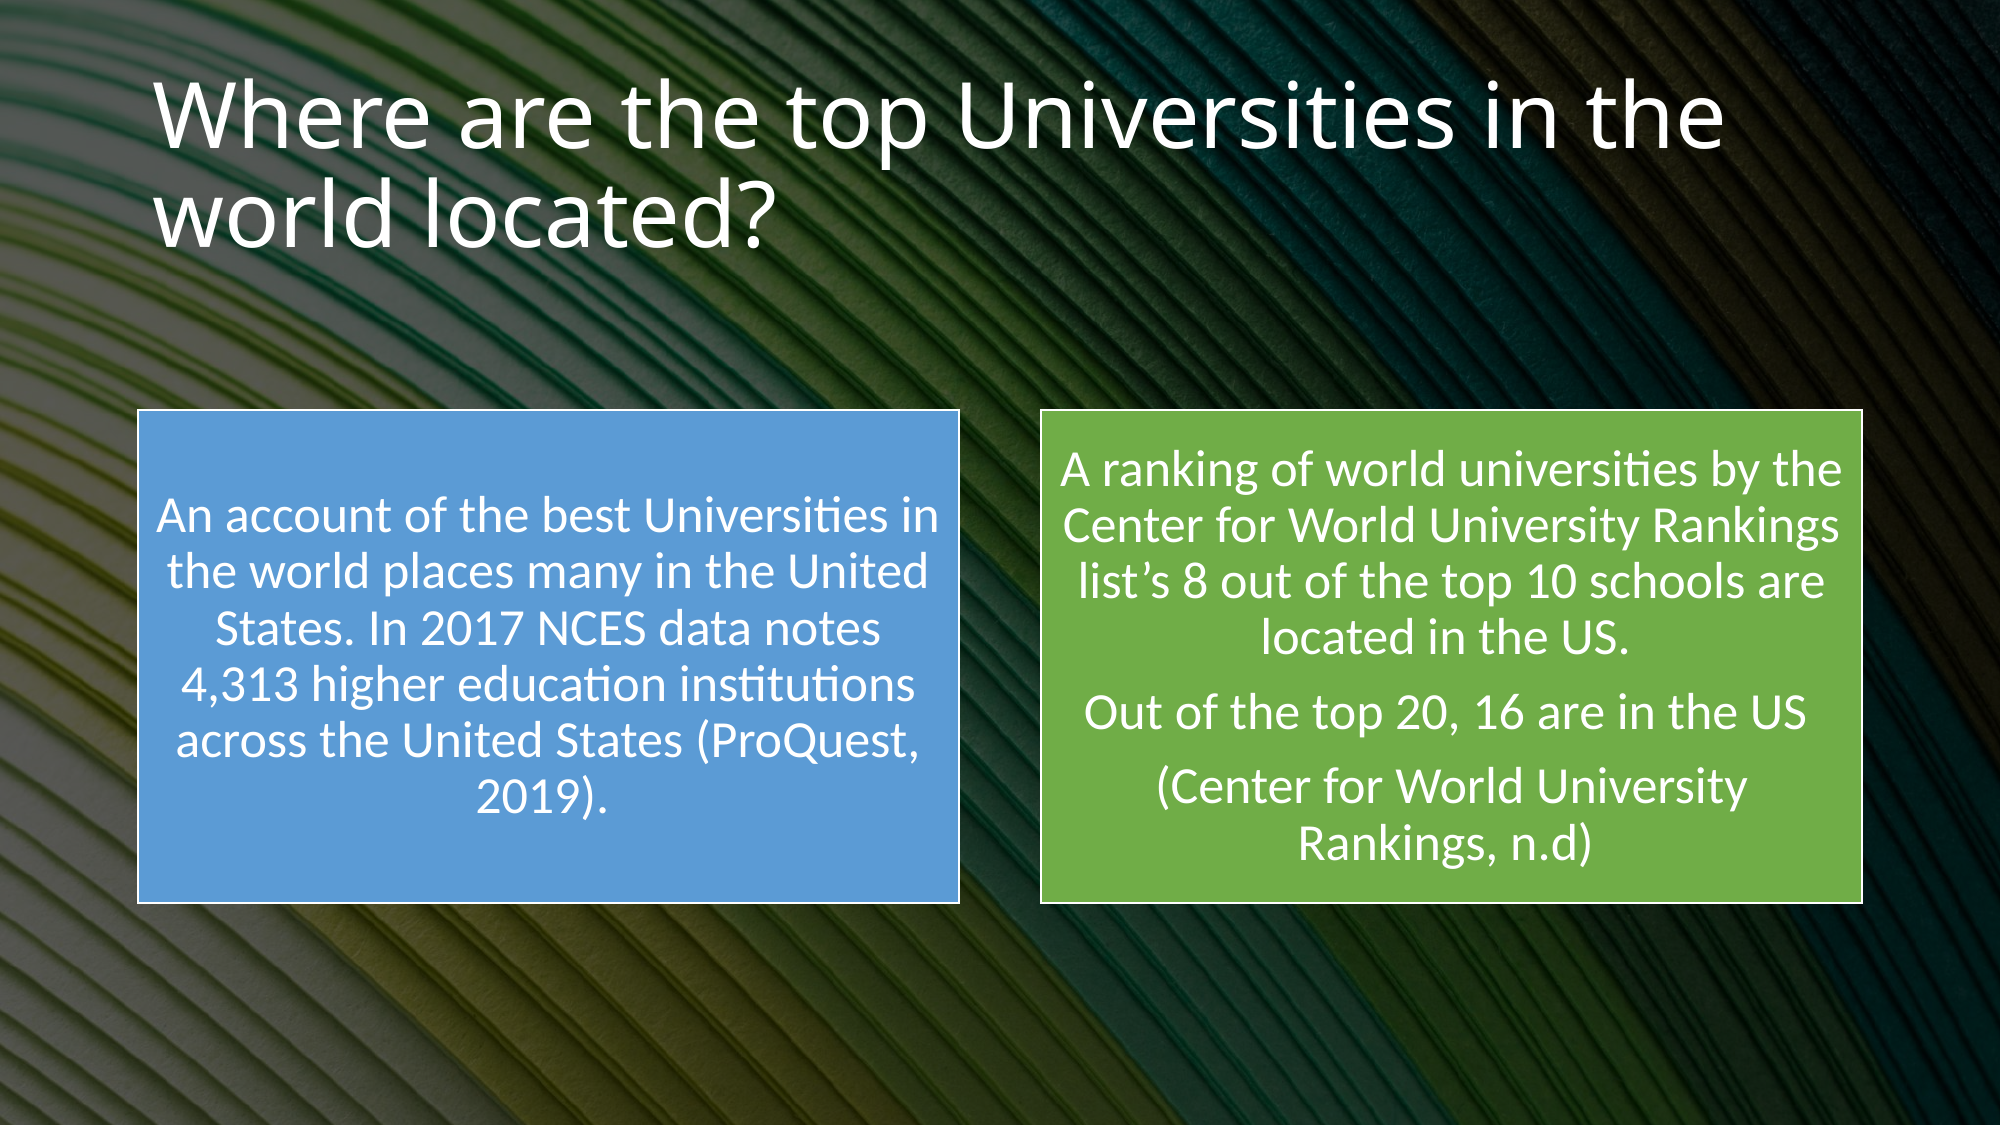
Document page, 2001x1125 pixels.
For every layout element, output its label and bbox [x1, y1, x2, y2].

picture [0, 0, 2000, 1125]
list [137, 299, 1863, 1014]
